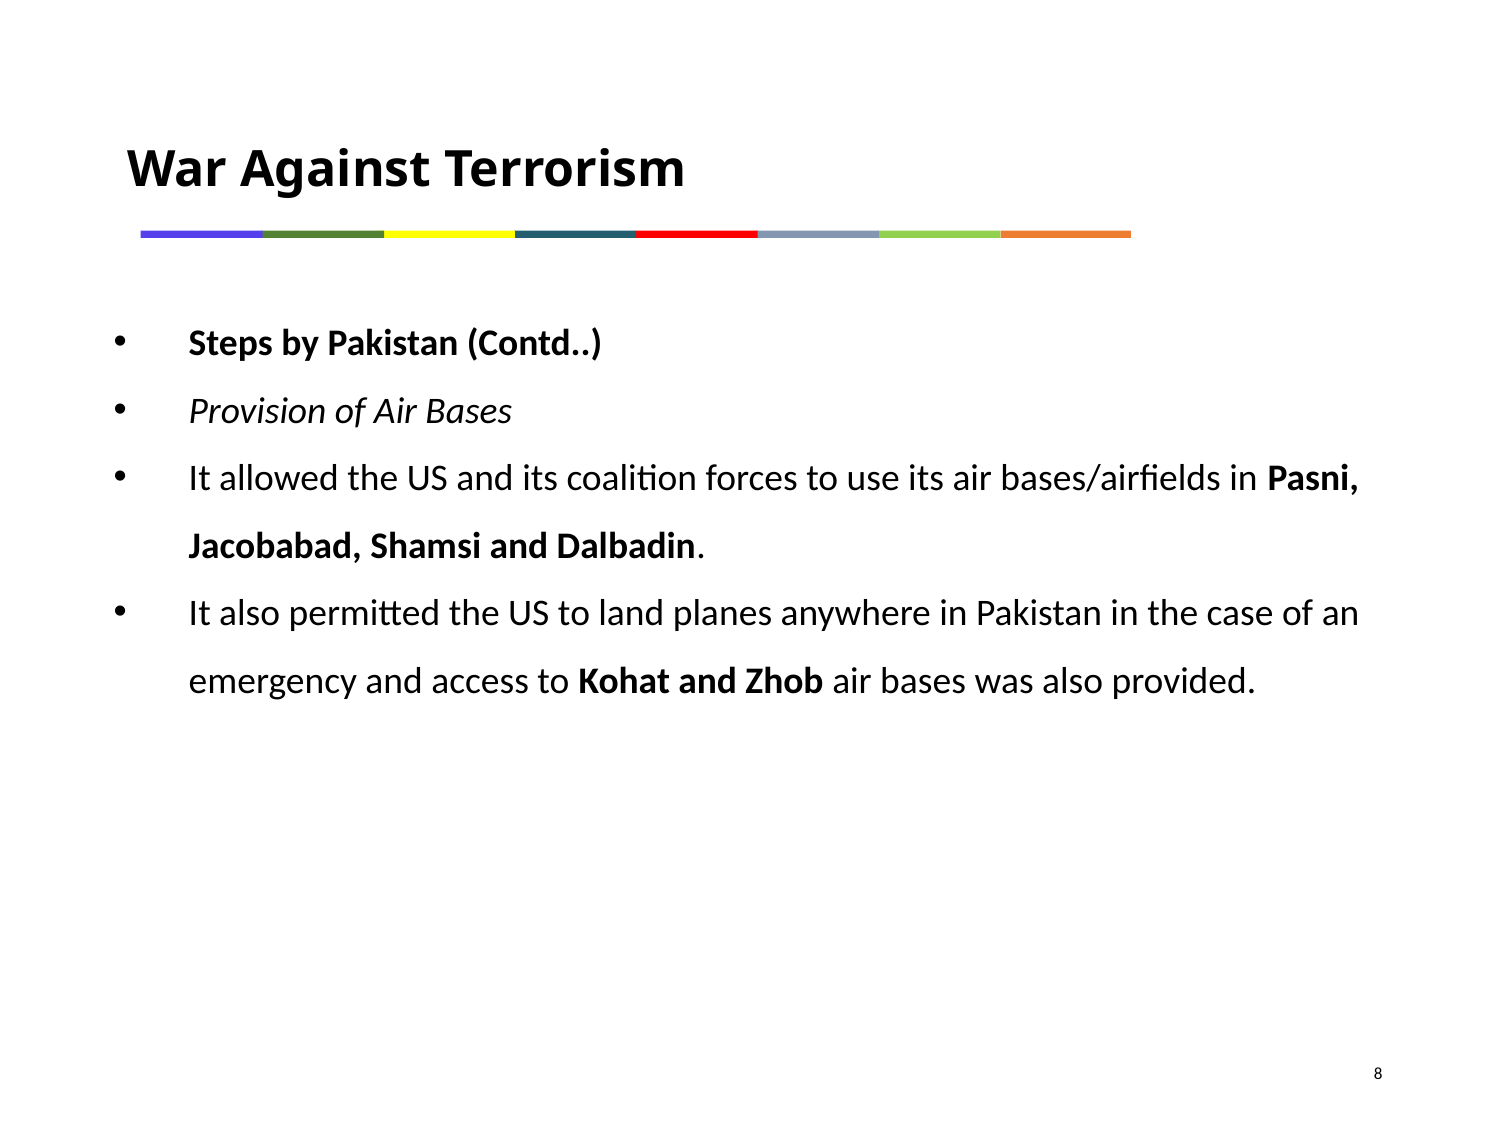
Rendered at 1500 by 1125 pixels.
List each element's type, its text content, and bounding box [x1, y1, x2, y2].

text_box Steps by Pakistan (Contd..) Provision of Air Bases It allowed the US and its coalition forces to use its air bases/airfields in Pasni, Jacobabad, Shamsi and Dalbadin. It also permitted the US to land planes anywhere in Pakistan in the case of an emergency and access to Kohat and Zhob air bases was also provided. [98, 288, 1415, 709]
slide_number 8 [1060, 1042, 1398, 1103]
text_box War Against Terrorism [112, 120, 1500, 276]
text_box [140, 230, 1131, 239]
